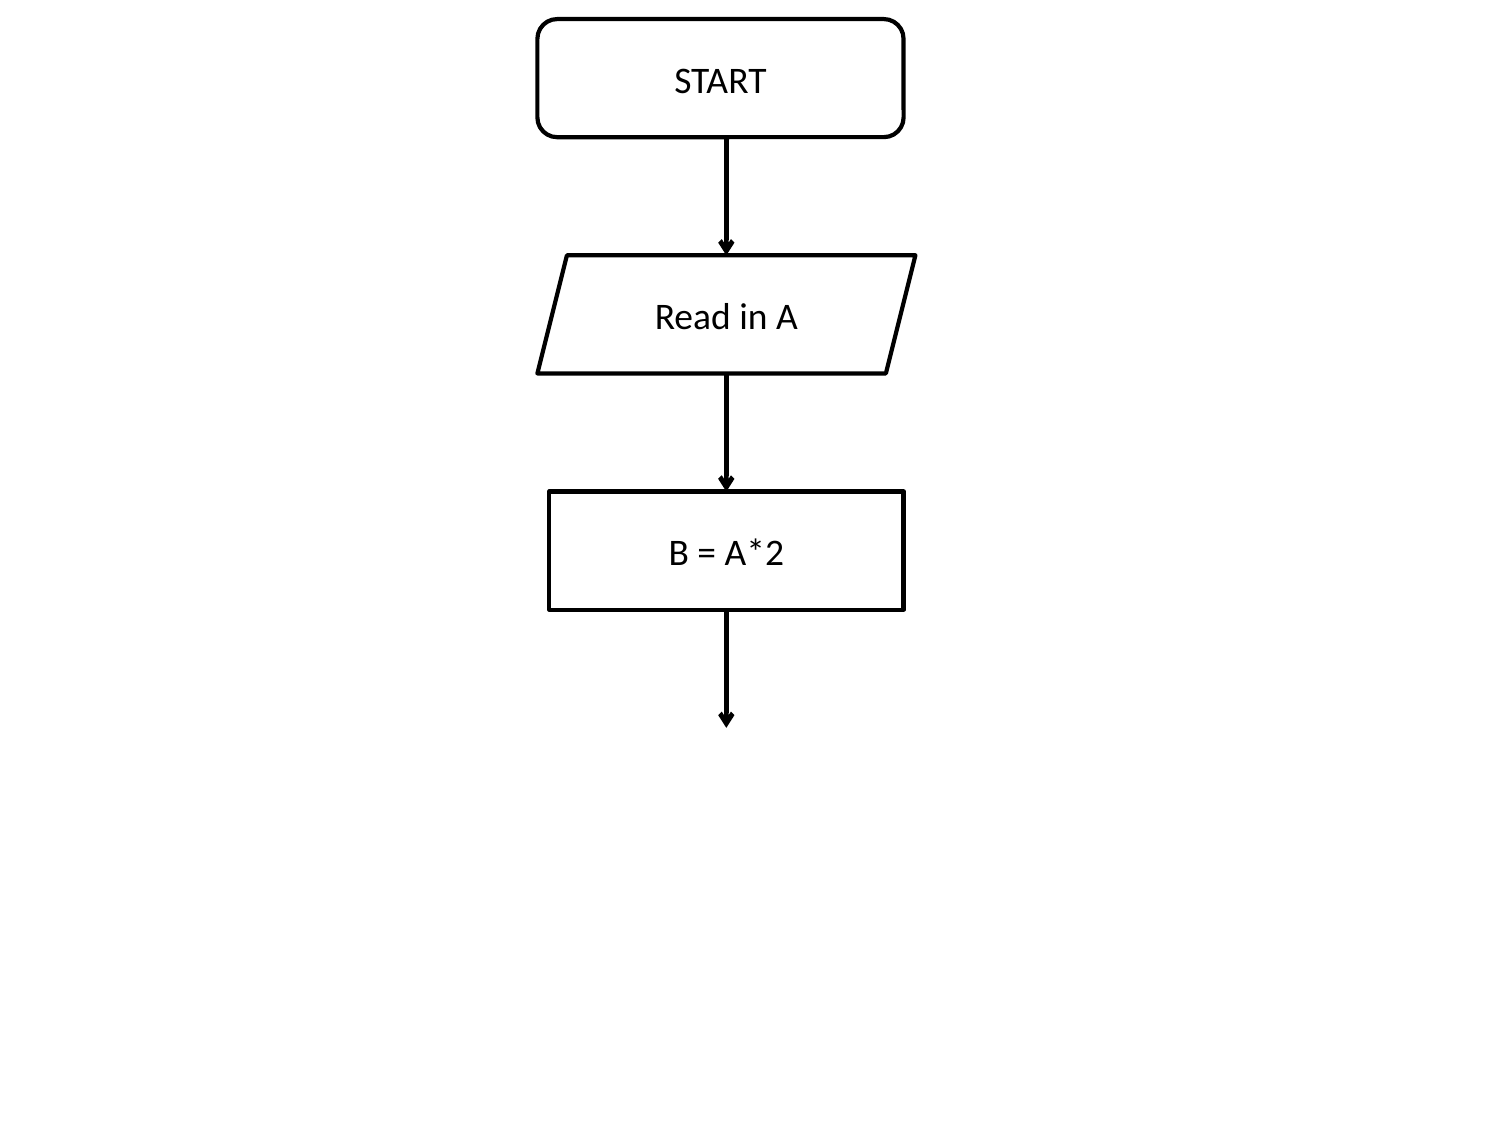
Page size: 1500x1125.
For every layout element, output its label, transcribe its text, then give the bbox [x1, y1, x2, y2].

text_box B = A*2 [547, 489, 906, 612]
text_box Read in A [535, 253, 918, 376]
text_box START [535, 16, 906, 140]
